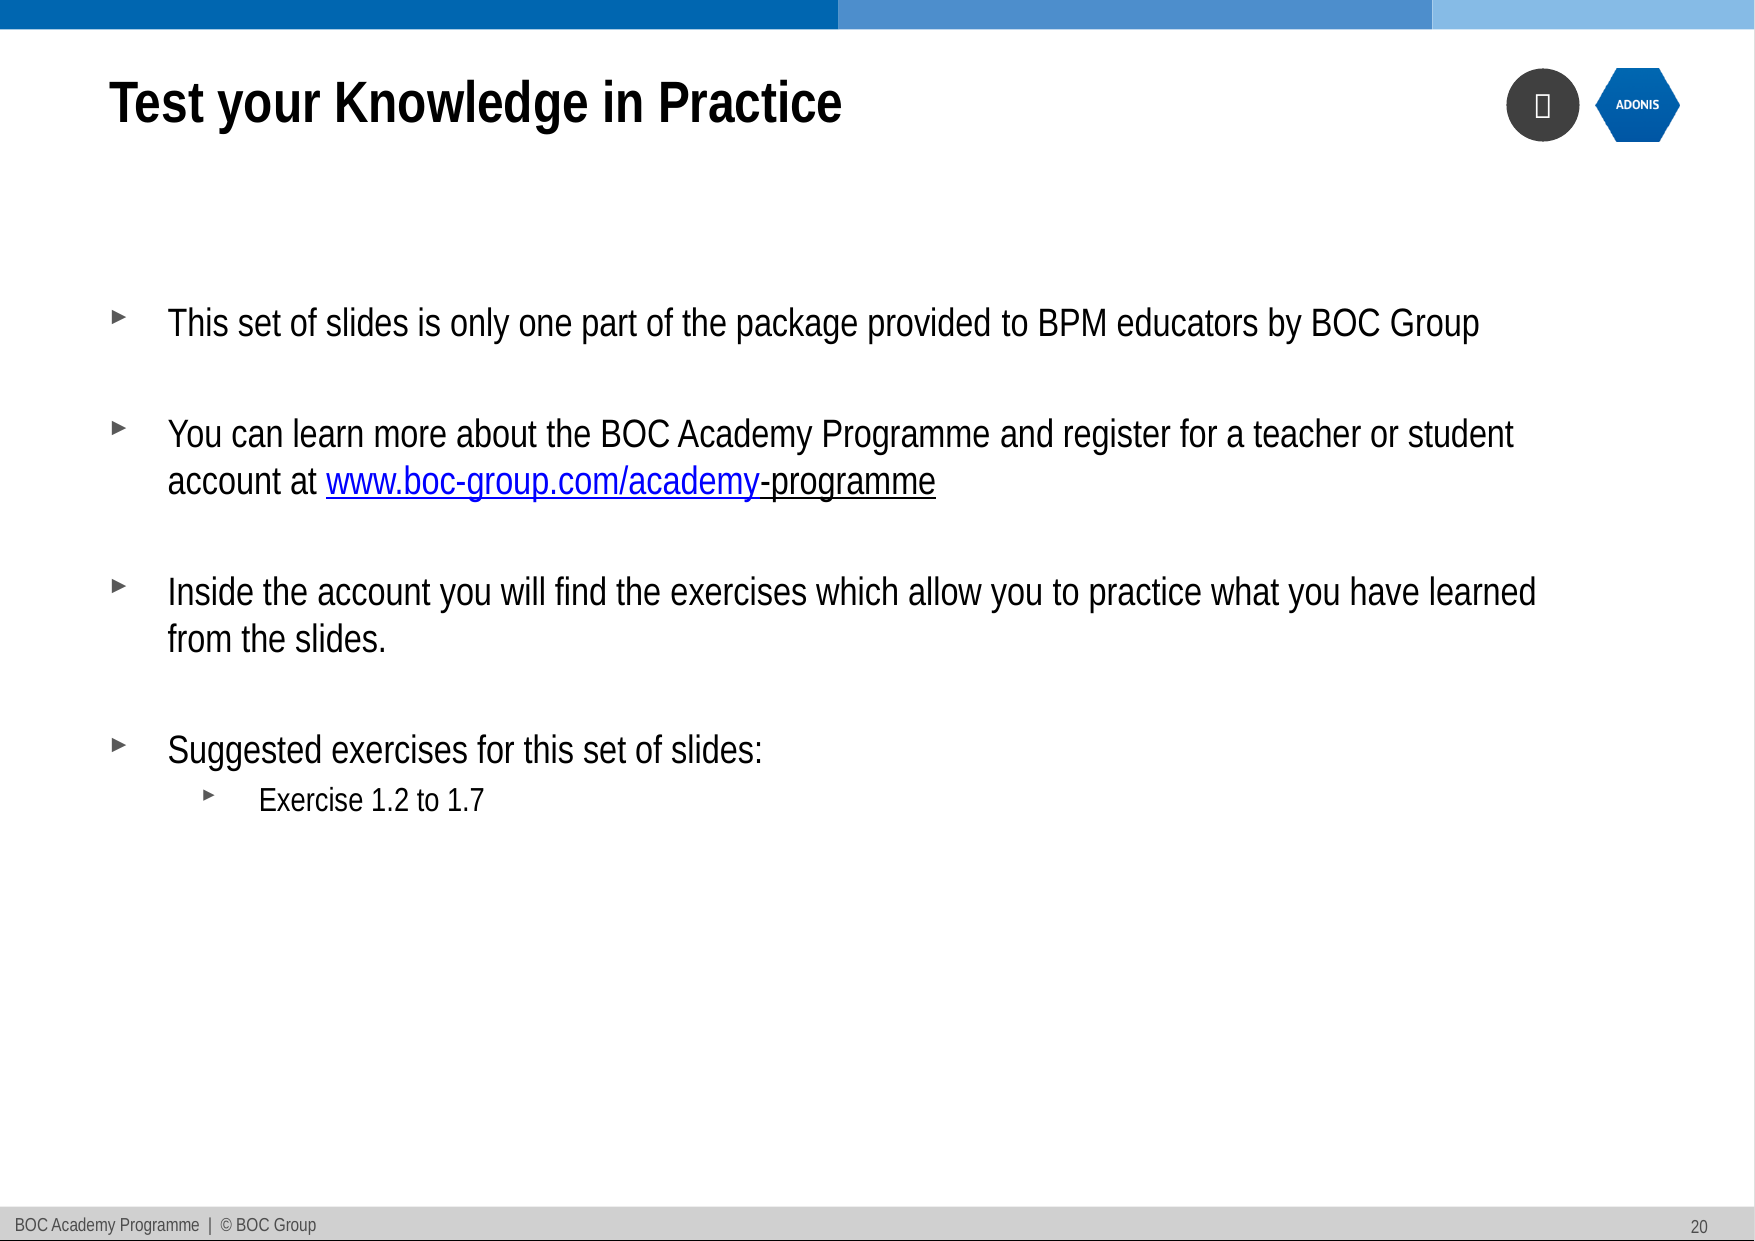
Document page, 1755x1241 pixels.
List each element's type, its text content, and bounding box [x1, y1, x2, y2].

title Test your Knowledge in Practice [109, 55, 1595, 156]
picture [1595, 68, 1680, 142]
list This set of slides is only one part of the package provided to BPM educators by BOC Group You can learn more about the BOC Academy Programme and register for a teacher or student account at www.boc-group.com/academy-programme Inside the account you will find the exercises which allow you to practice what you have learned from the slides. Suggested exercises for this set of slides: Exercise 1.2 to 1.7 [109, 289, 1598, 1172]
